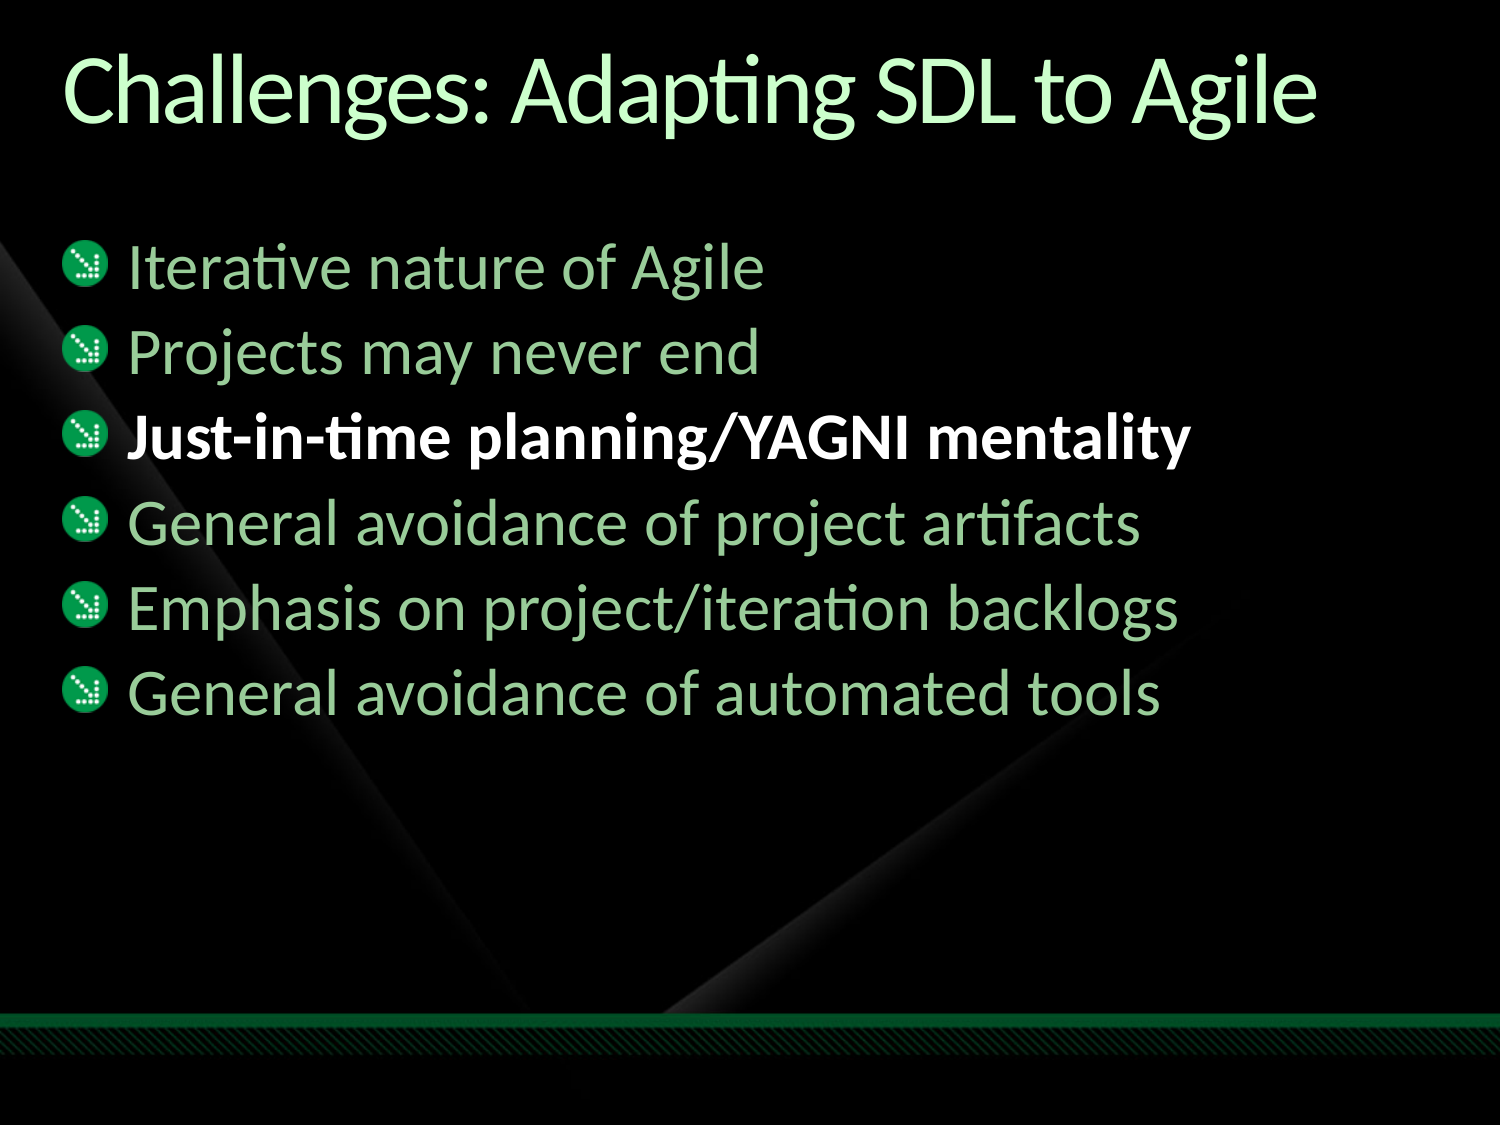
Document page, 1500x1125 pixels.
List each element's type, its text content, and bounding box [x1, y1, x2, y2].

title Challenges: Adapting SDL to Agile [62, 37, 1438, 147]
picture [0, 0, 1500, 1125]
list Iterative nature of Agile Projects may never end Just-in-time planning/YAGNI mentality General avoidance of project artifacts Emphasis on project/iteration backlogs General avoidance of automated tools [62, 231, 1438, 980]
